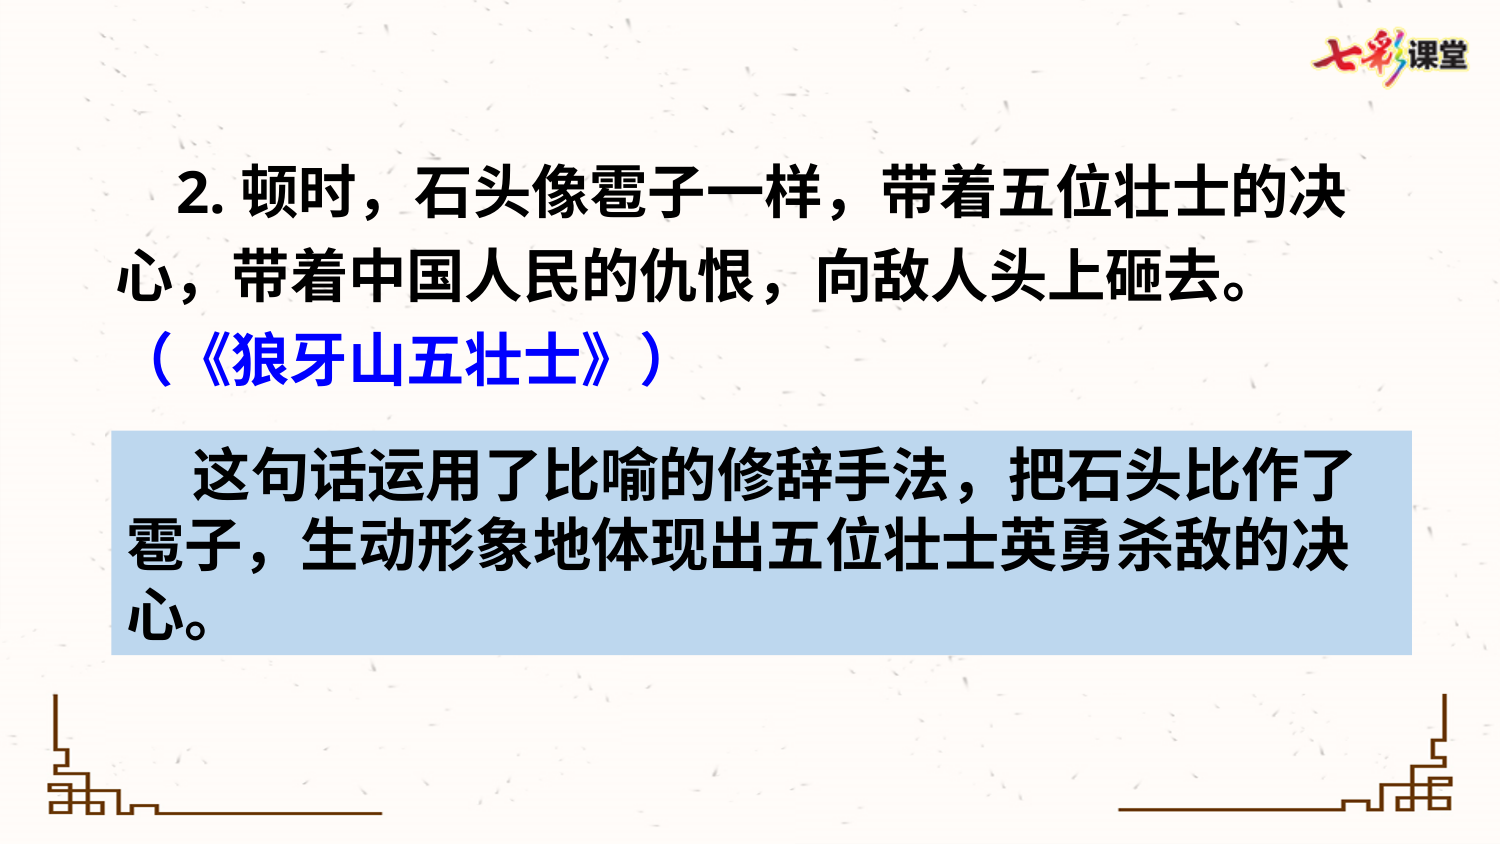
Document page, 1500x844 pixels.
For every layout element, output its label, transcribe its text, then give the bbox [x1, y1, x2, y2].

text_box 这句话运用了比喻的修辞手法，把石头比作了雹子，生动形象地体现出五位壮士英勇杀敌的决心。 [111, 430, 1412, 656]
picture [0, 0, 1500, 844]
text_box 2.顿时，石头像雹子一样，带着五位壮士的决心，带着中国人民的仇恨，向敌人头上砸去。（《狼牙山五壮士》） [100, 133, 1412, 401]
